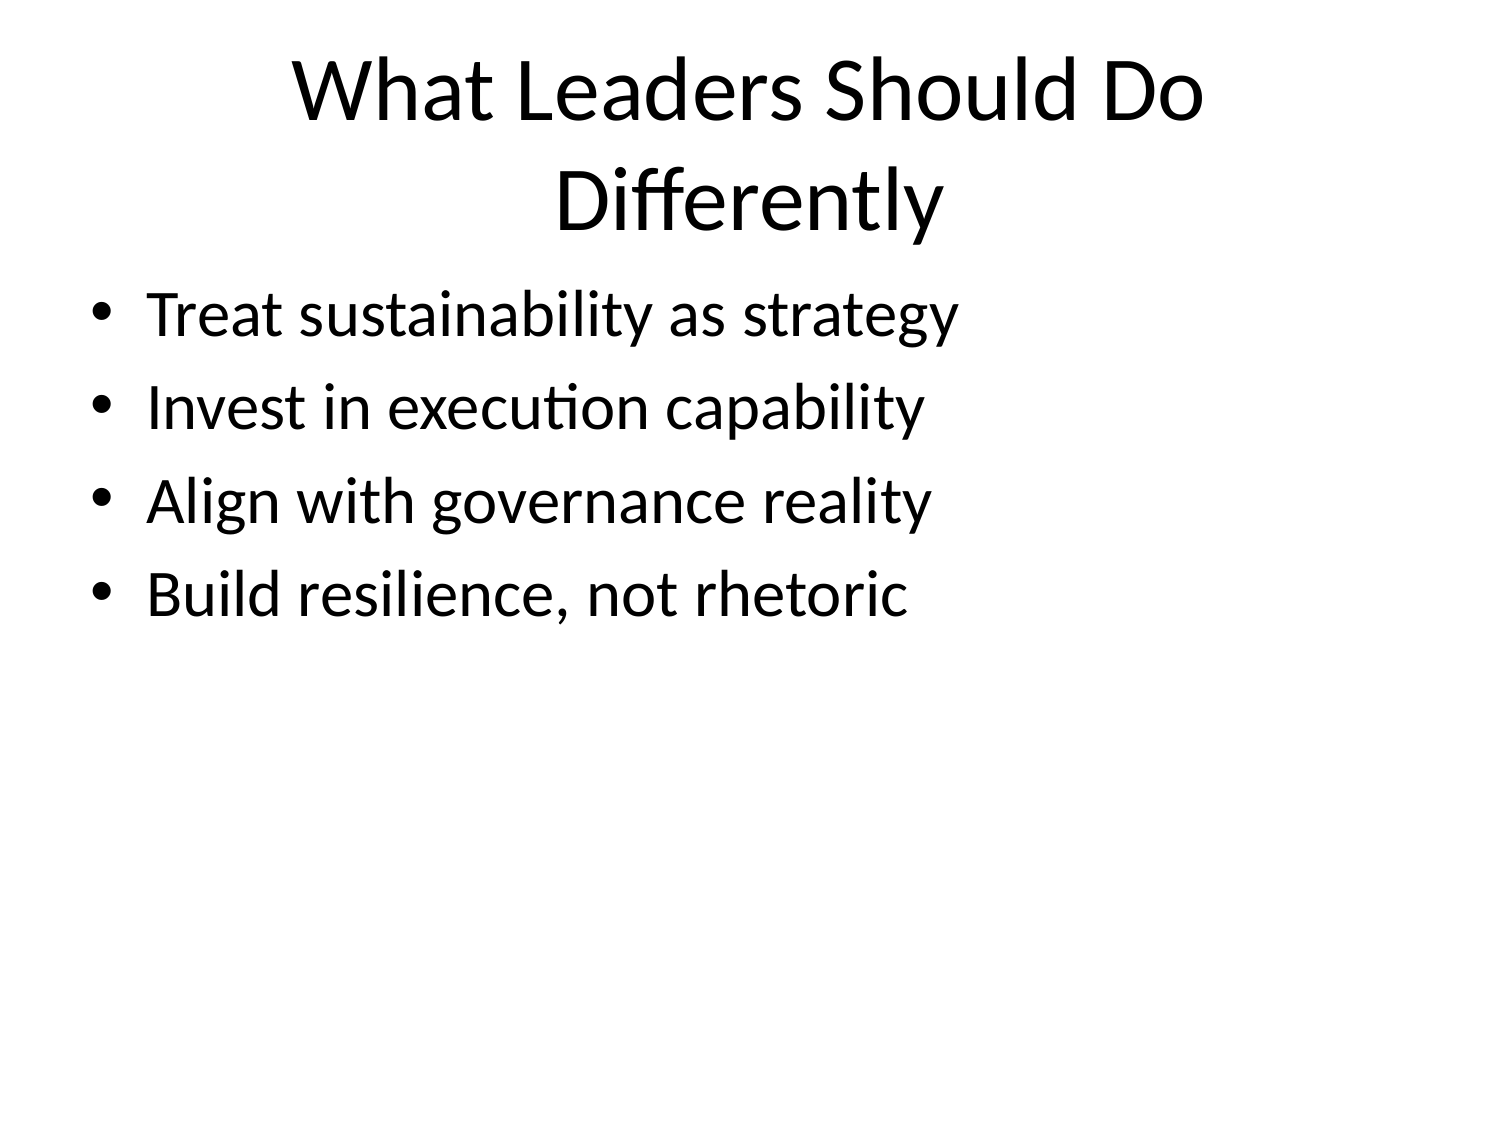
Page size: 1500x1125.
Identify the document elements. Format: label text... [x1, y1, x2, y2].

list Treat sustainability as strategy Invest in execution capability Align with governance reality Build resilience, not rhetoric [75, 262, 1425, 1005]
title What Leaders Should Do Differently [75, 45, 1425, 233]
